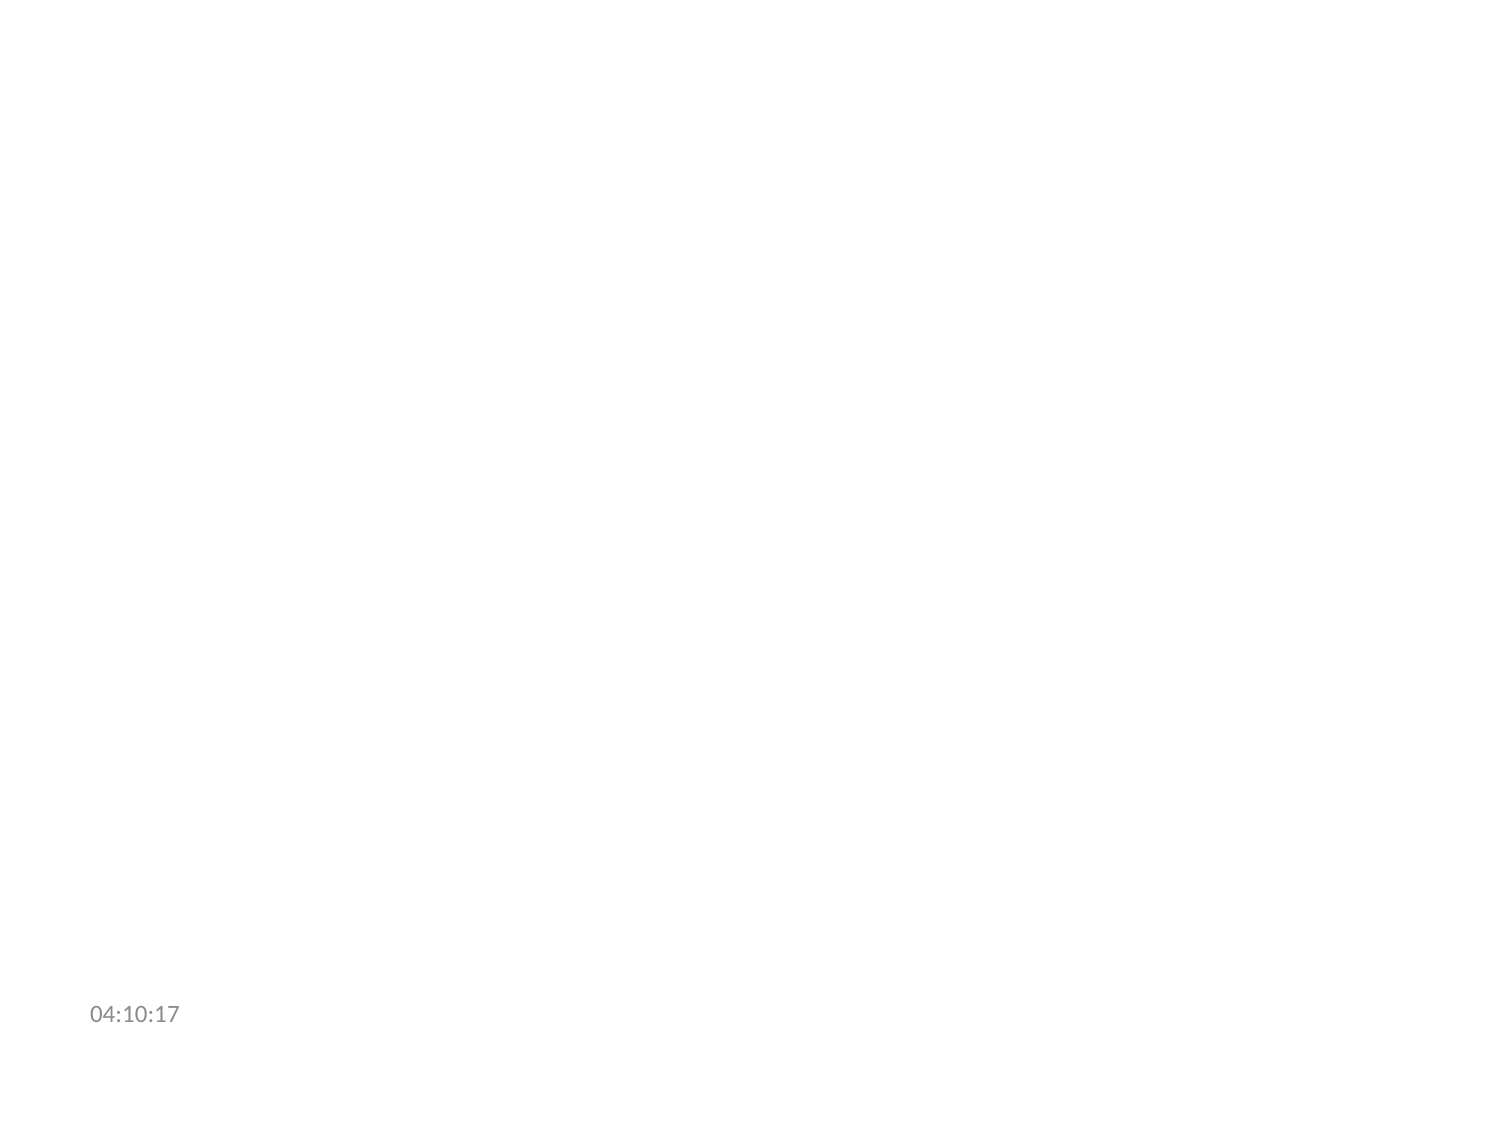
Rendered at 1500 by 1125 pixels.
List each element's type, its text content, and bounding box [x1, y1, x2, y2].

text_box 15:35:09 [75, 982, 425, 1043]
